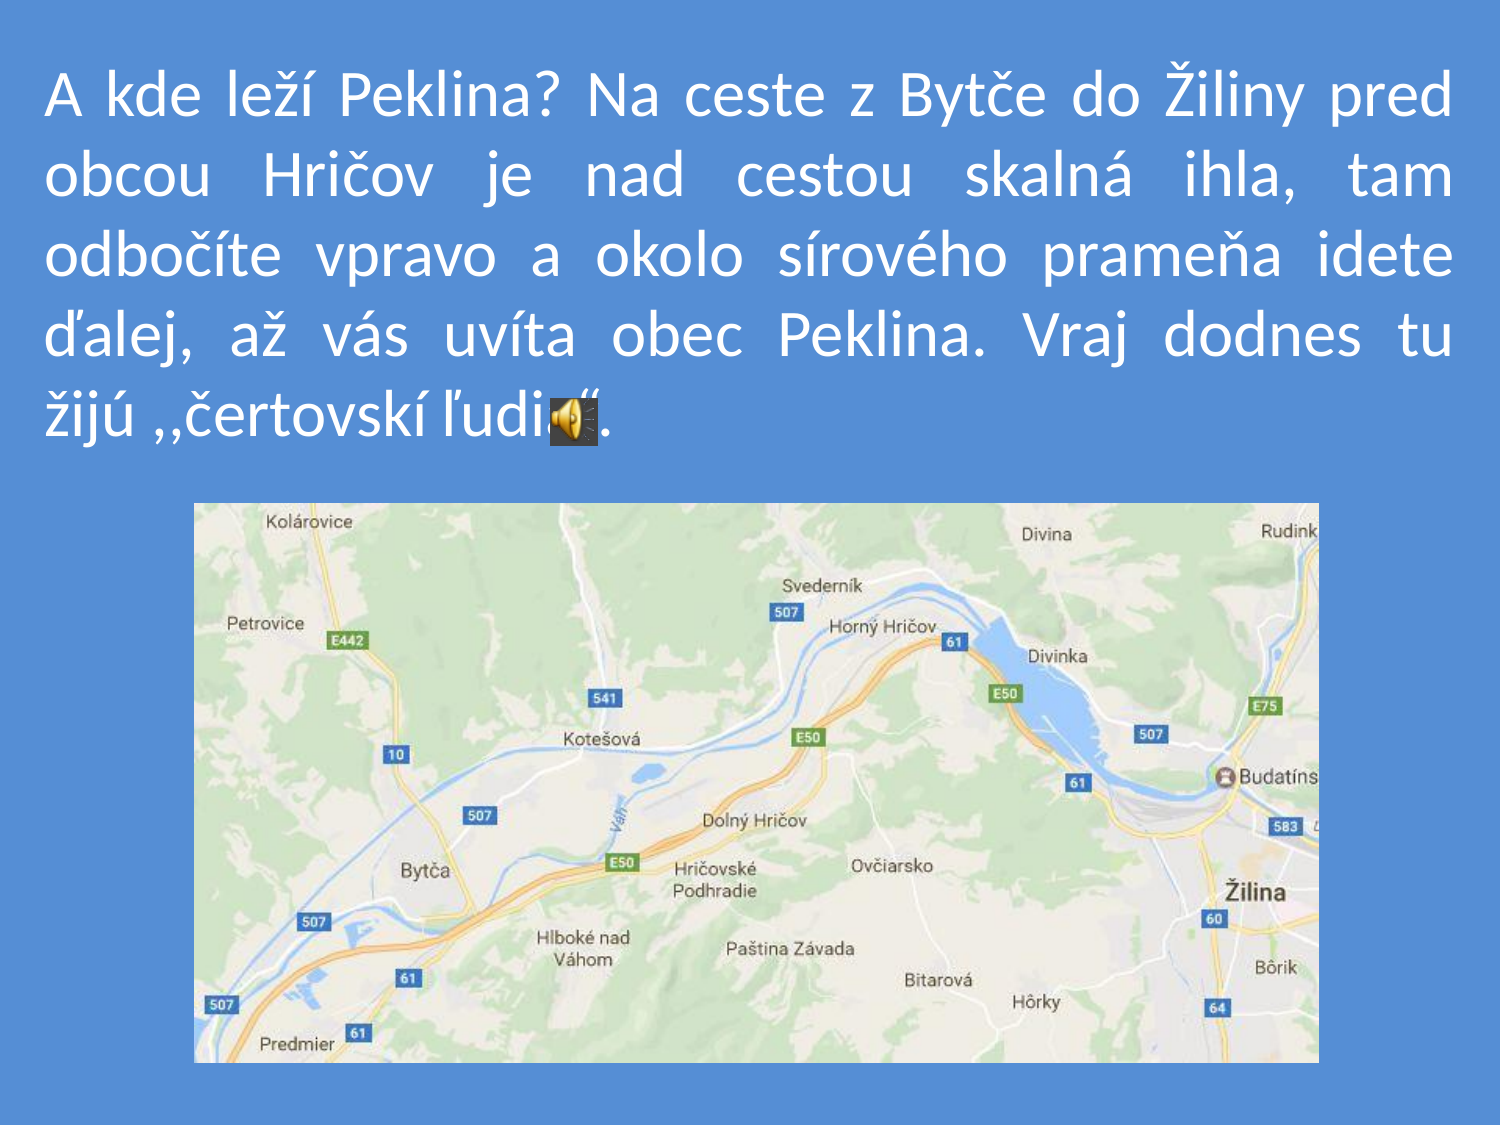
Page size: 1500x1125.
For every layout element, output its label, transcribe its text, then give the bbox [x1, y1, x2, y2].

picture [194, 503, 1319, 1063]
text_box A kde leží Peklina? Na ceste z Bytče do Žiliny pred obcou Hričov je nad cestou skalná ihla, tam odbočíte vpravo a okolo sírového prameňa idete ďalej, až vás uvíta obec Peklina. Vraj dodnes tu žijú ,,čertovskí ľudia“. [29, 42, 1471, 458]
picture [548, 396, 600, 448]
